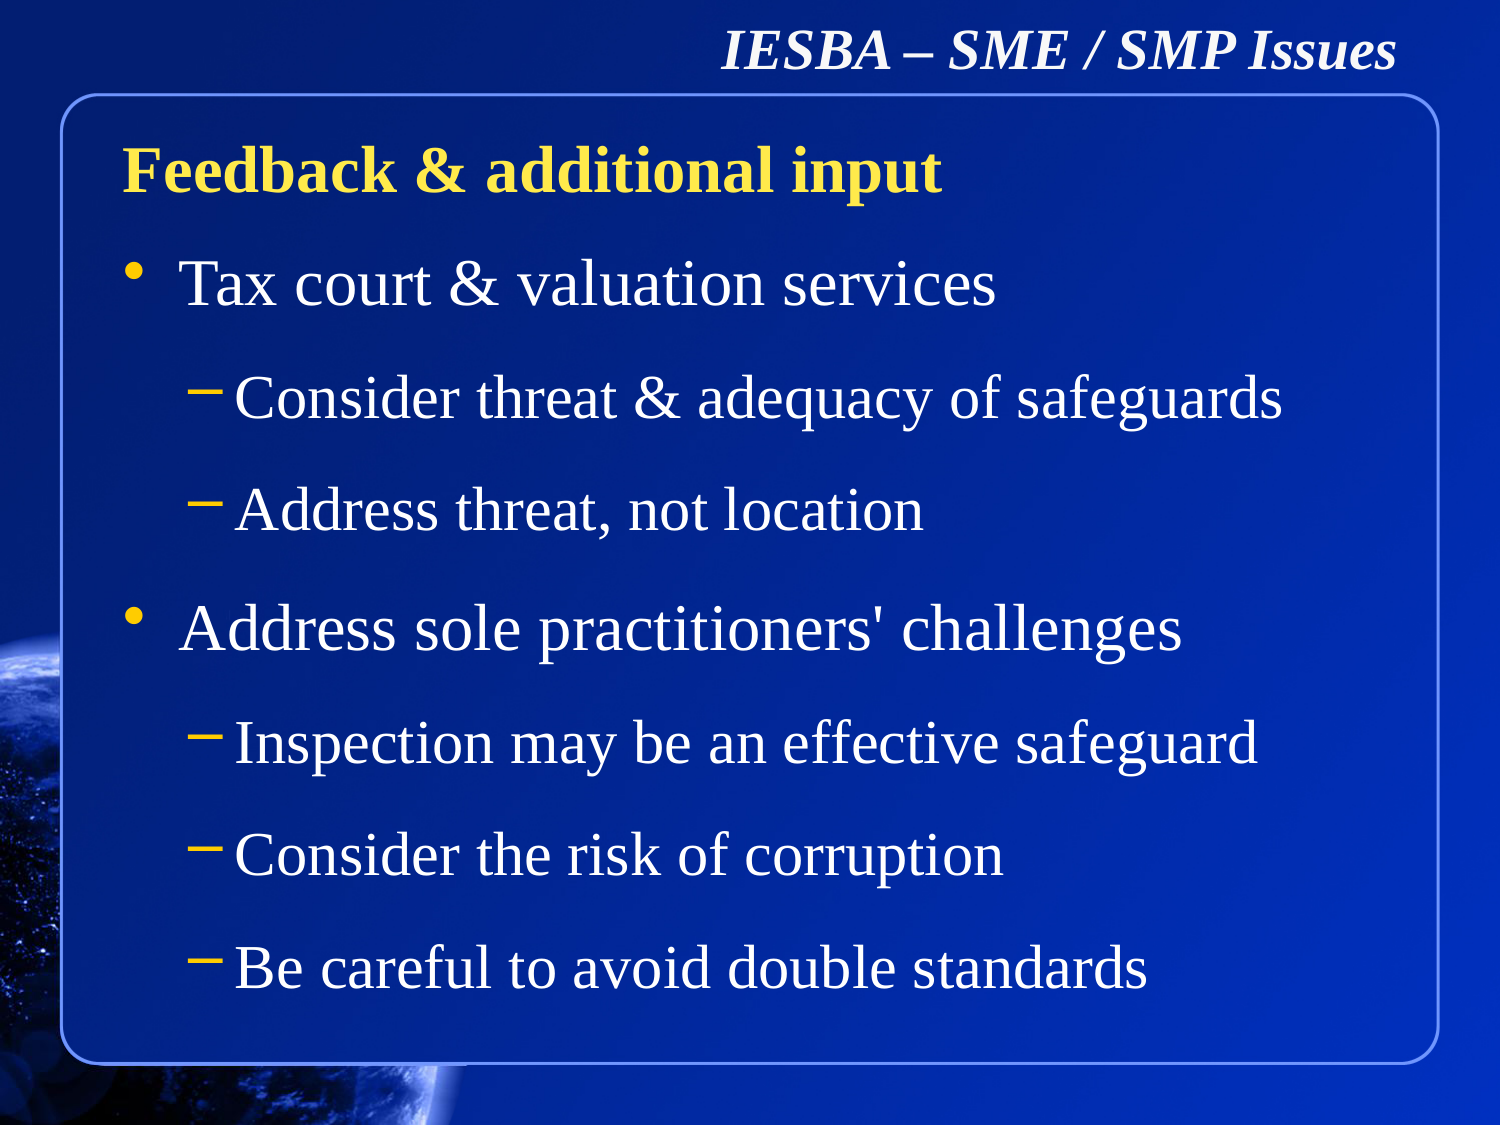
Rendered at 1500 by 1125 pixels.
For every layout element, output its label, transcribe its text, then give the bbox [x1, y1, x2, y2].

picture [0, 0, 1500, 1125]
list Feedback & additional input [107, 118, 1411, 215]
title IESBA – SME / SMP Issues [149, 0, 1414, 92]
list Tax court & valuation services Consider threat & adequacy of safeguards Address threat, not location Address sole practitioners' challenges Inspection may be an effective safeguard Consider the risk of corruption Be careful to avoid double standards [107, 230, 1411, 1048]
